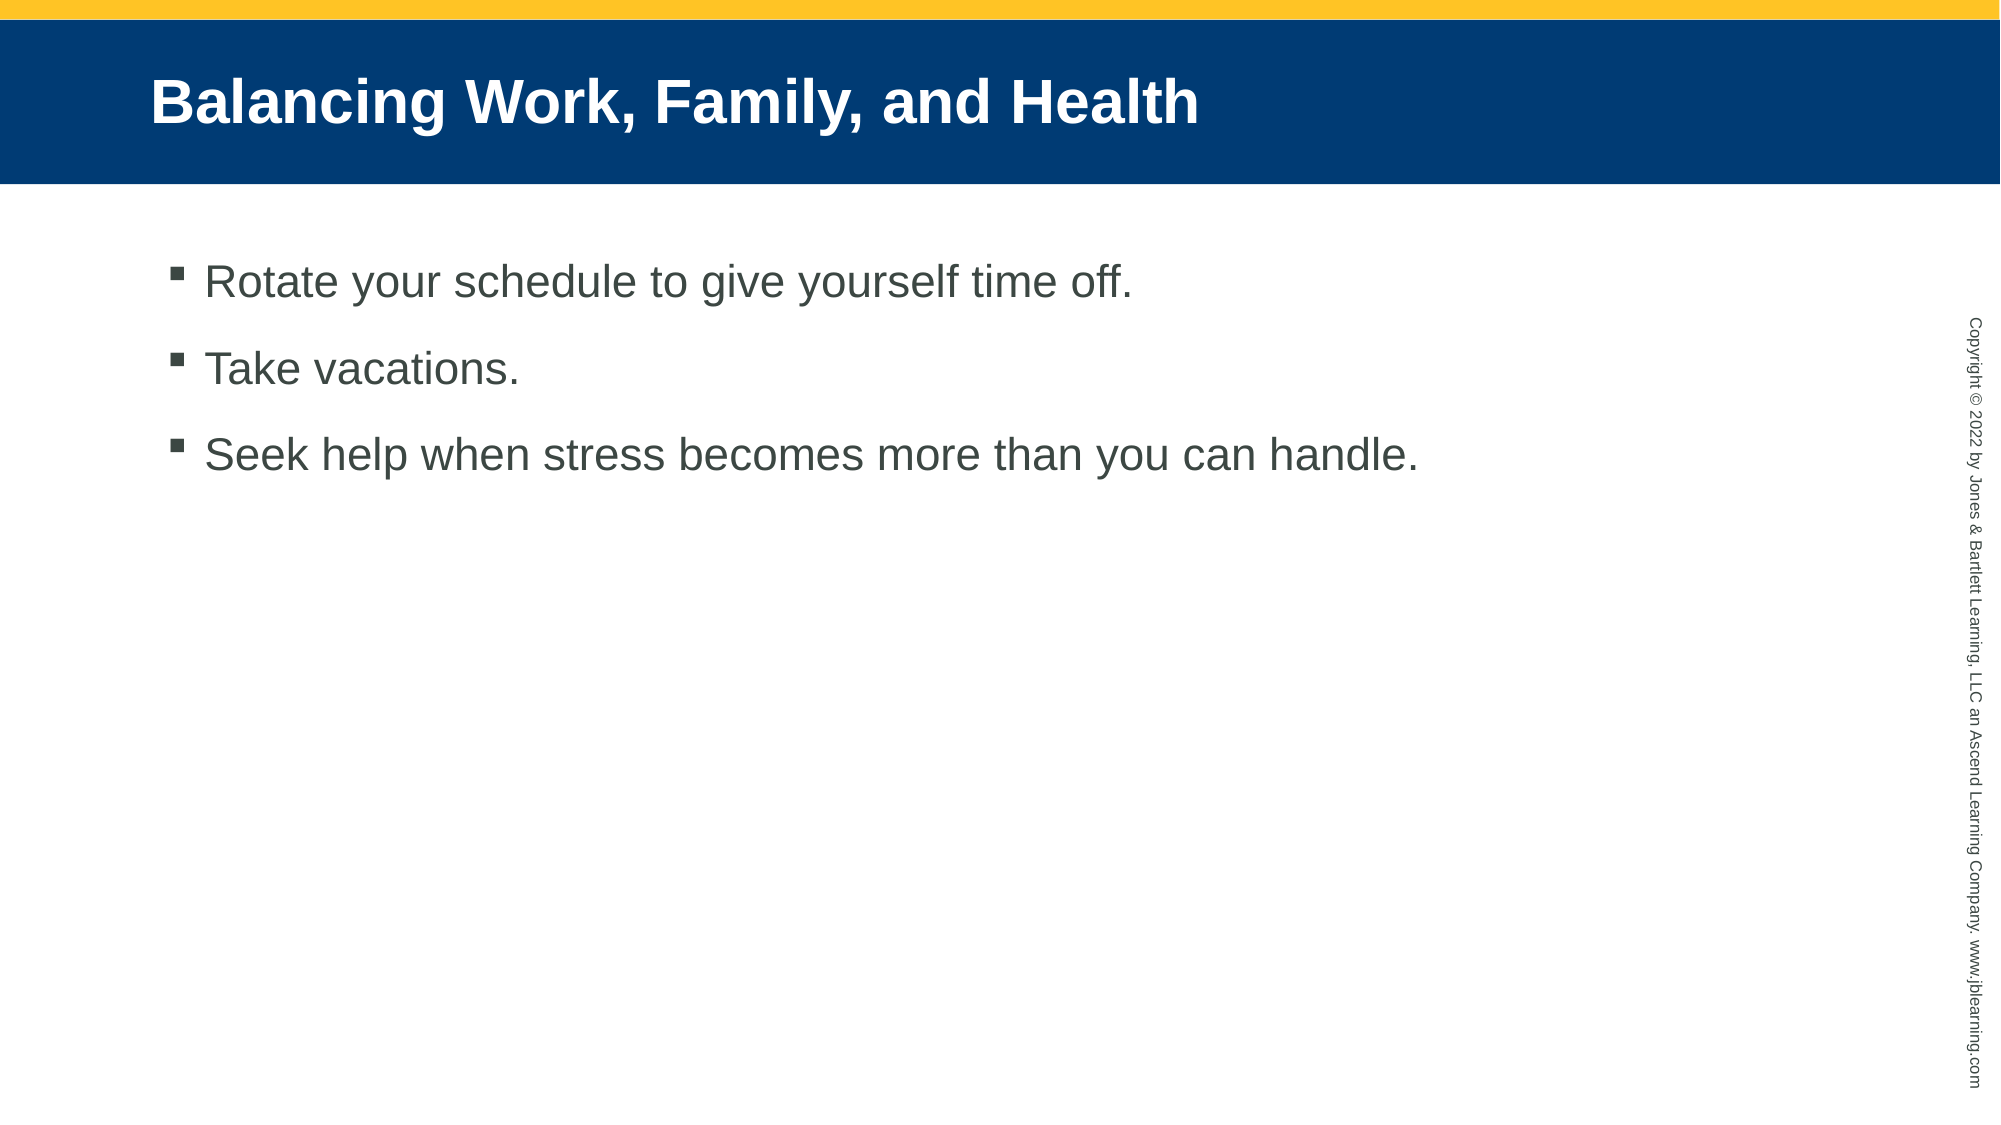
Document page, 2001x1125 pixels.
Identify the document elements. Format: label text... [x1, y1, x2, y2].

title Balancing Work, Family, and Health [0, 19, 2000, 185]
list Rotate your schedule to give yourself time off. Take vacations. Seek help when stress becomes more than you can handle. [151, 244, 1840, 1016]
